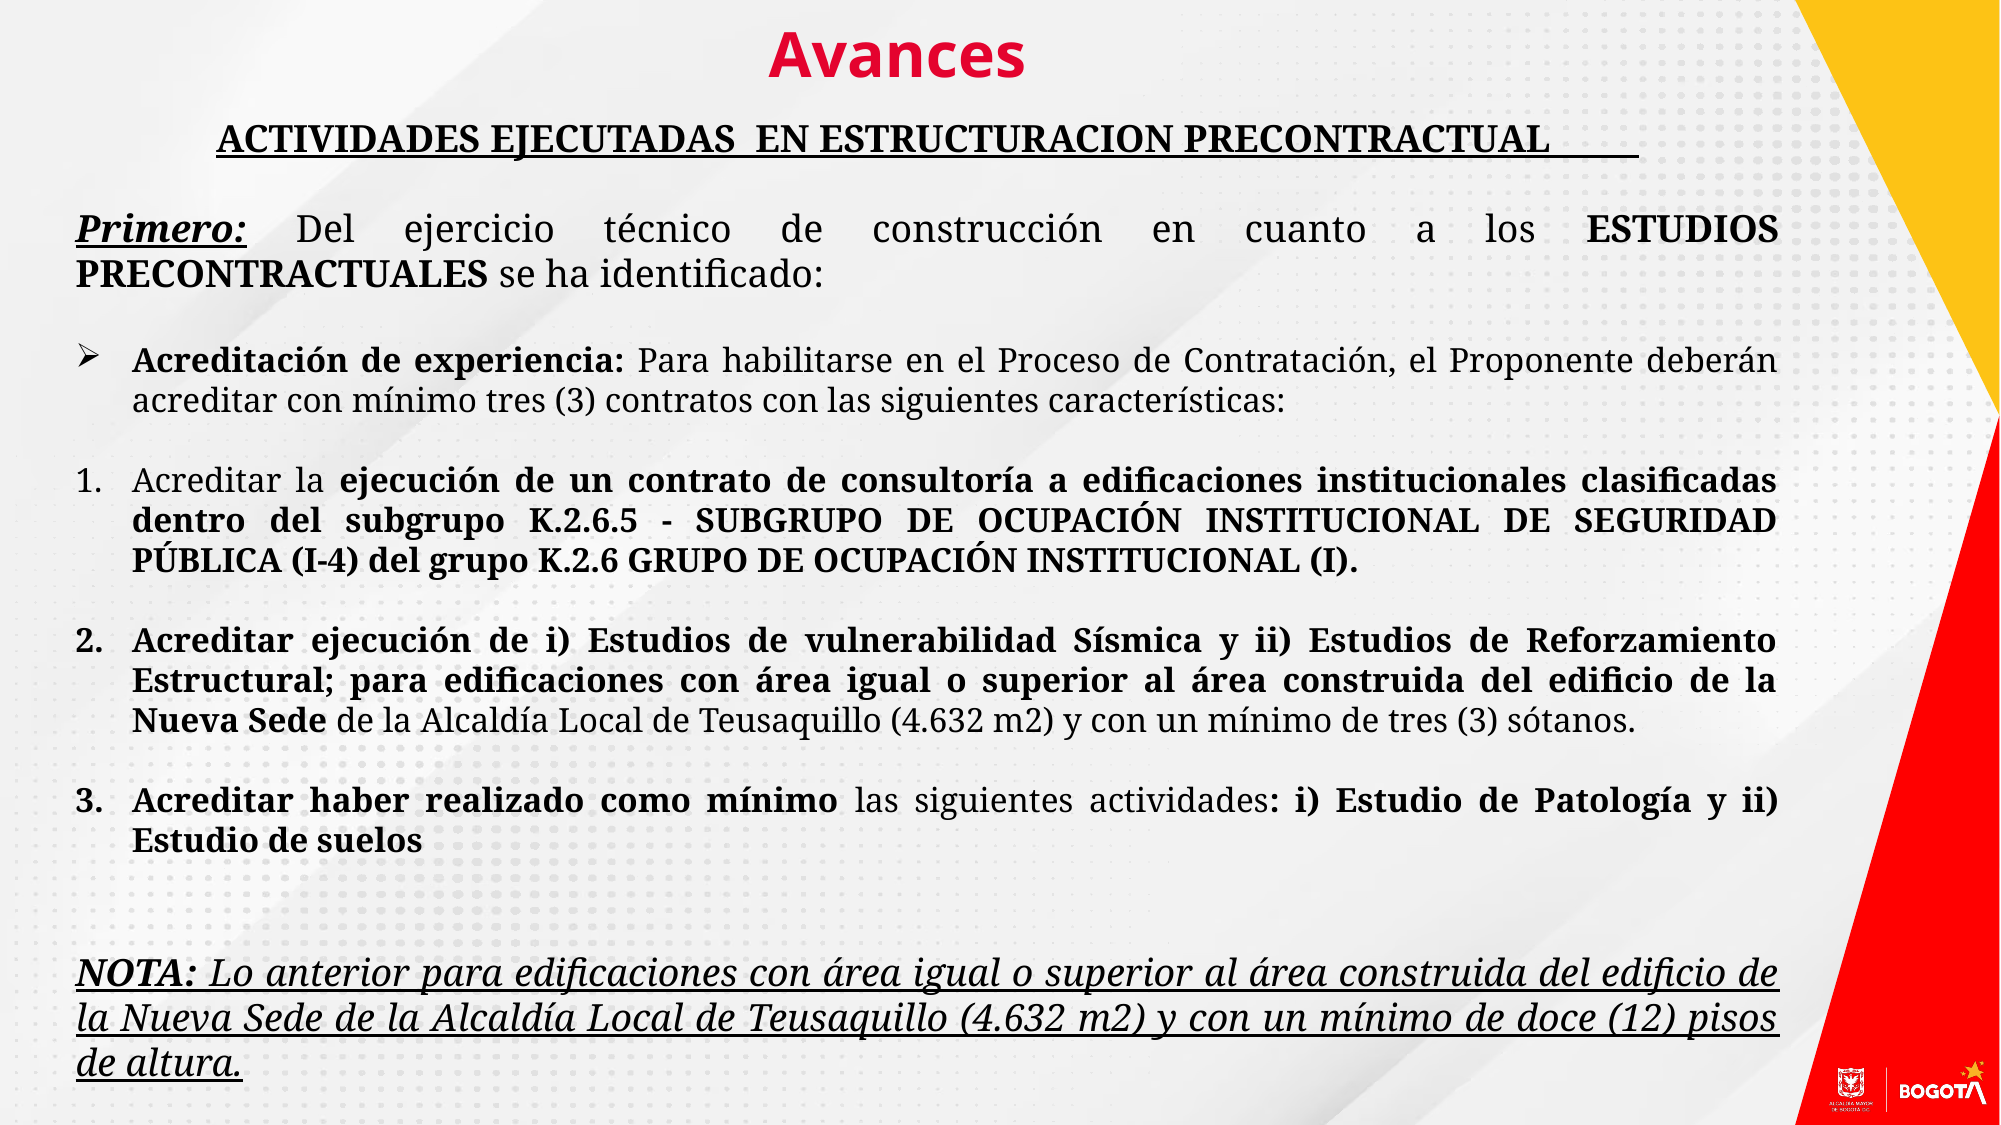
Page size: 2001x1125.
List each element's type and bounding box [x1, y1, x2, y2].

text_box [1794, 0, 2000, 1125]
picture [0, 0, 1794, 1125]
